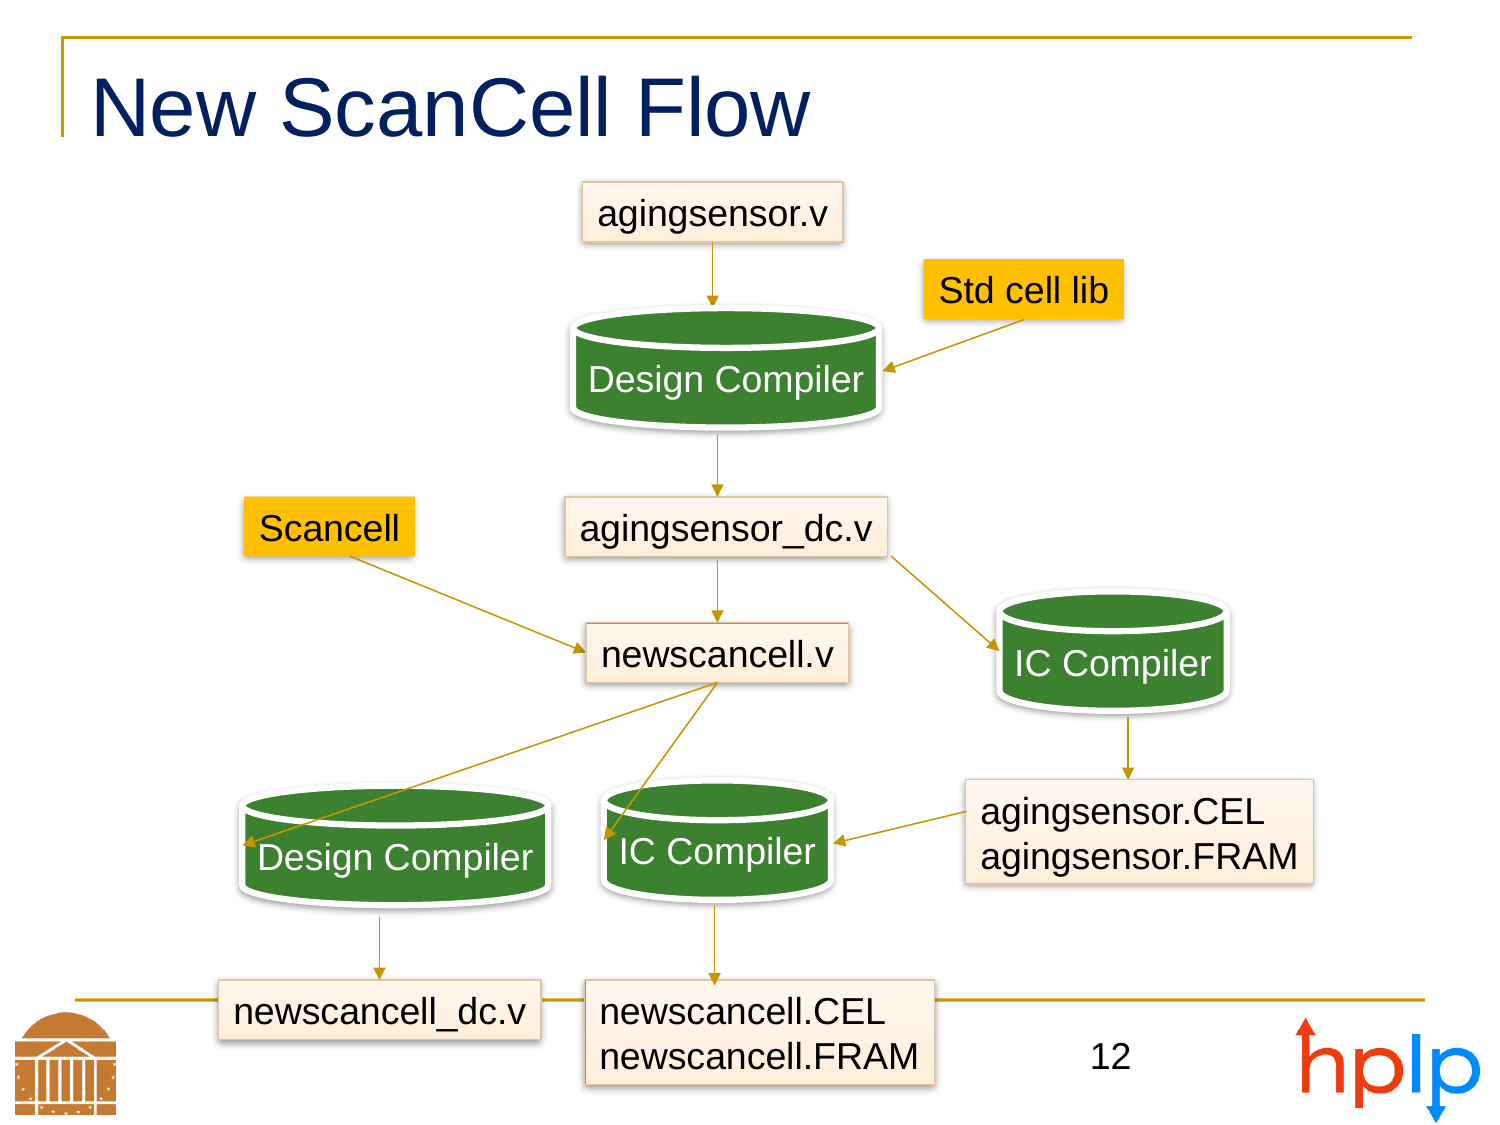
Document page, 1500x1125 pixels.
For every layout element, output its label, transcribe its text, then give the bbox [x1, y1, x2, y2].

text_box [882, 319, 1024, 372]
picture [1257, 999, 1500, 1125]
picture [15, 1012, 116, 1115]
slide_number 12 [1310, 1024, 1425, 1100]
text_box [215, 181, 1313, 1092]
title New ScanCell Flow [75, 45, 1425, 183]
